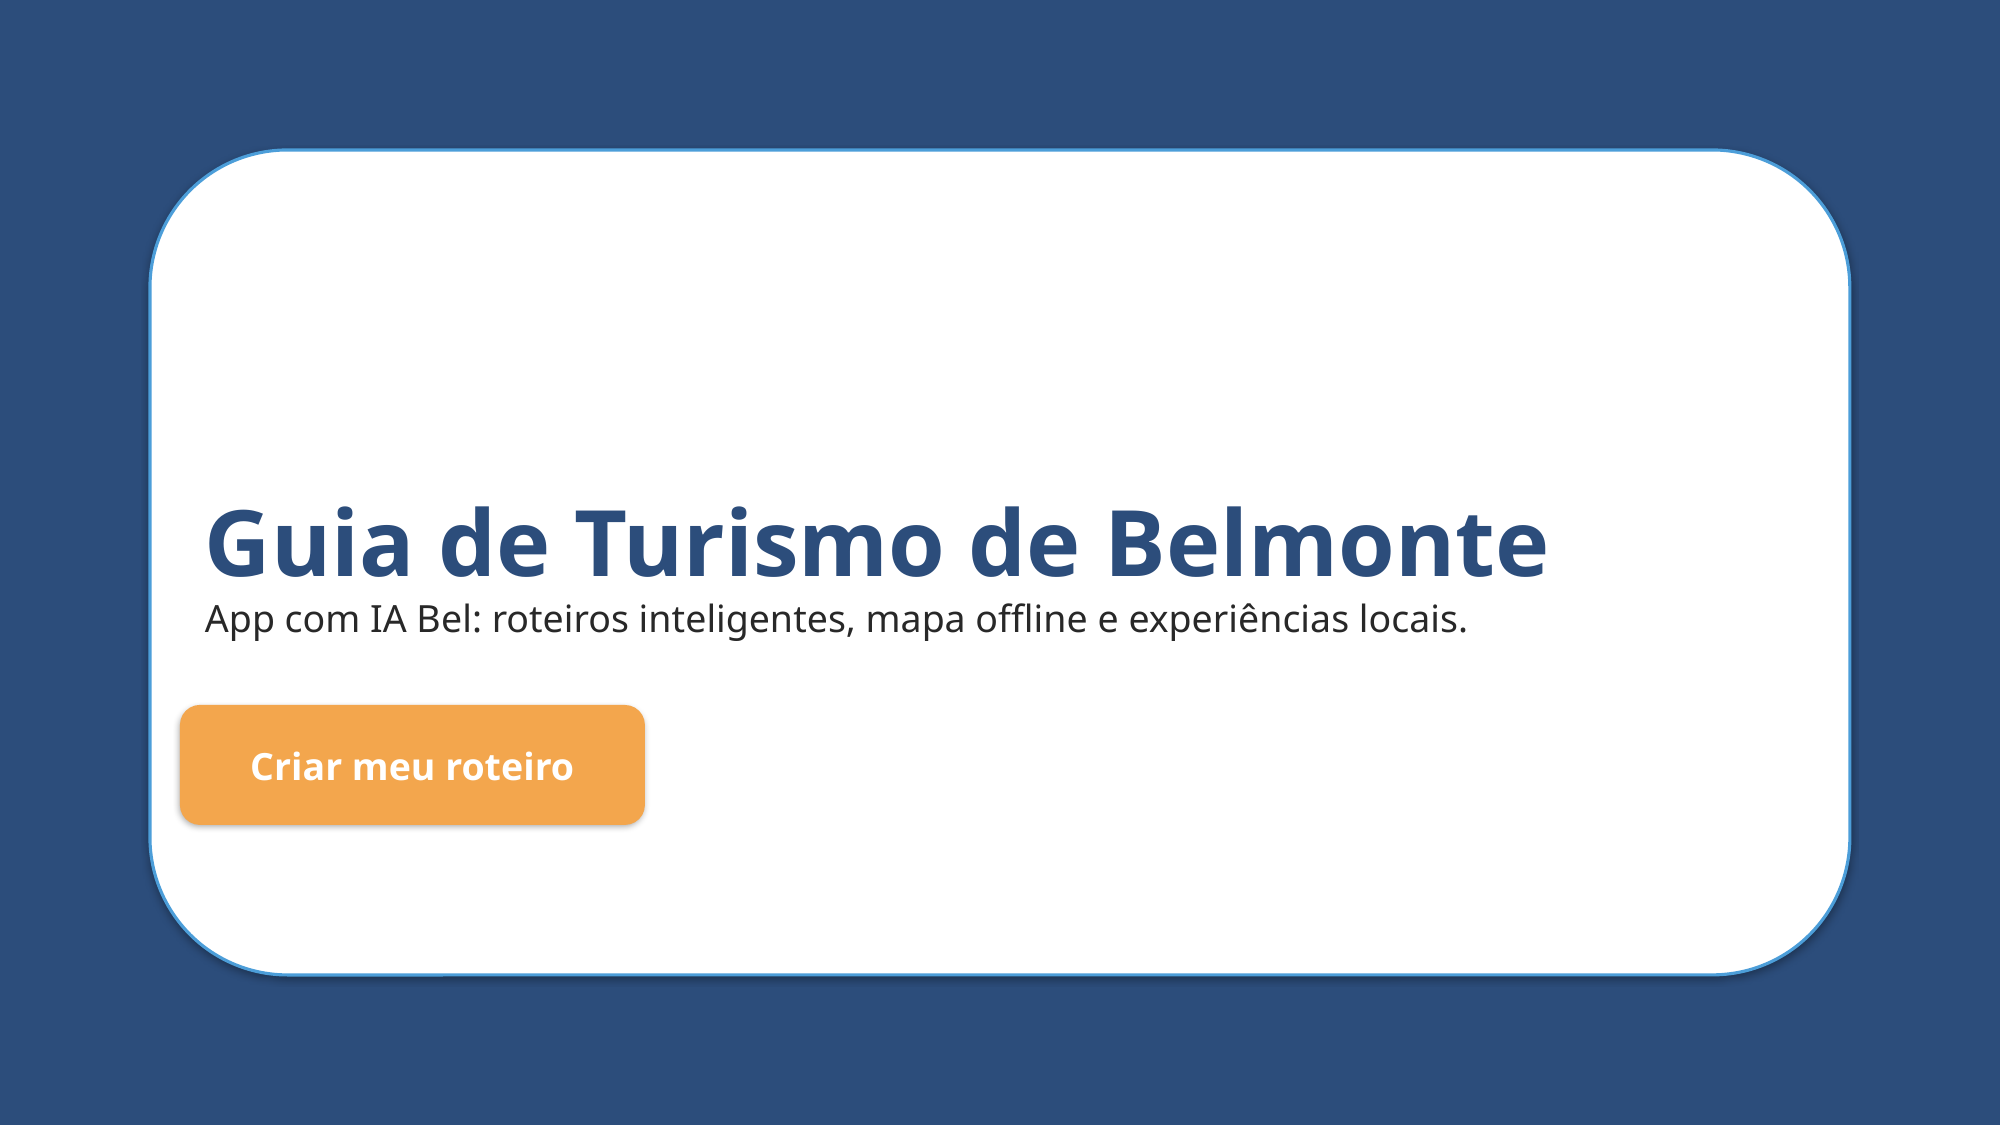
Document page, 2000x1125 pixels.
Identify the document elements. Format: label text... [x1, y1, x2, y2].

text_box [0, 0, 2000, 1125]
text_box Criar meu roteiro [179, 704, 646, 826]
text_box Guia de Turismo de Belmonte App com IA Bel: roteiros inteligentes, mapa offline e experiências locais. [149, 149, 1851, 976]
